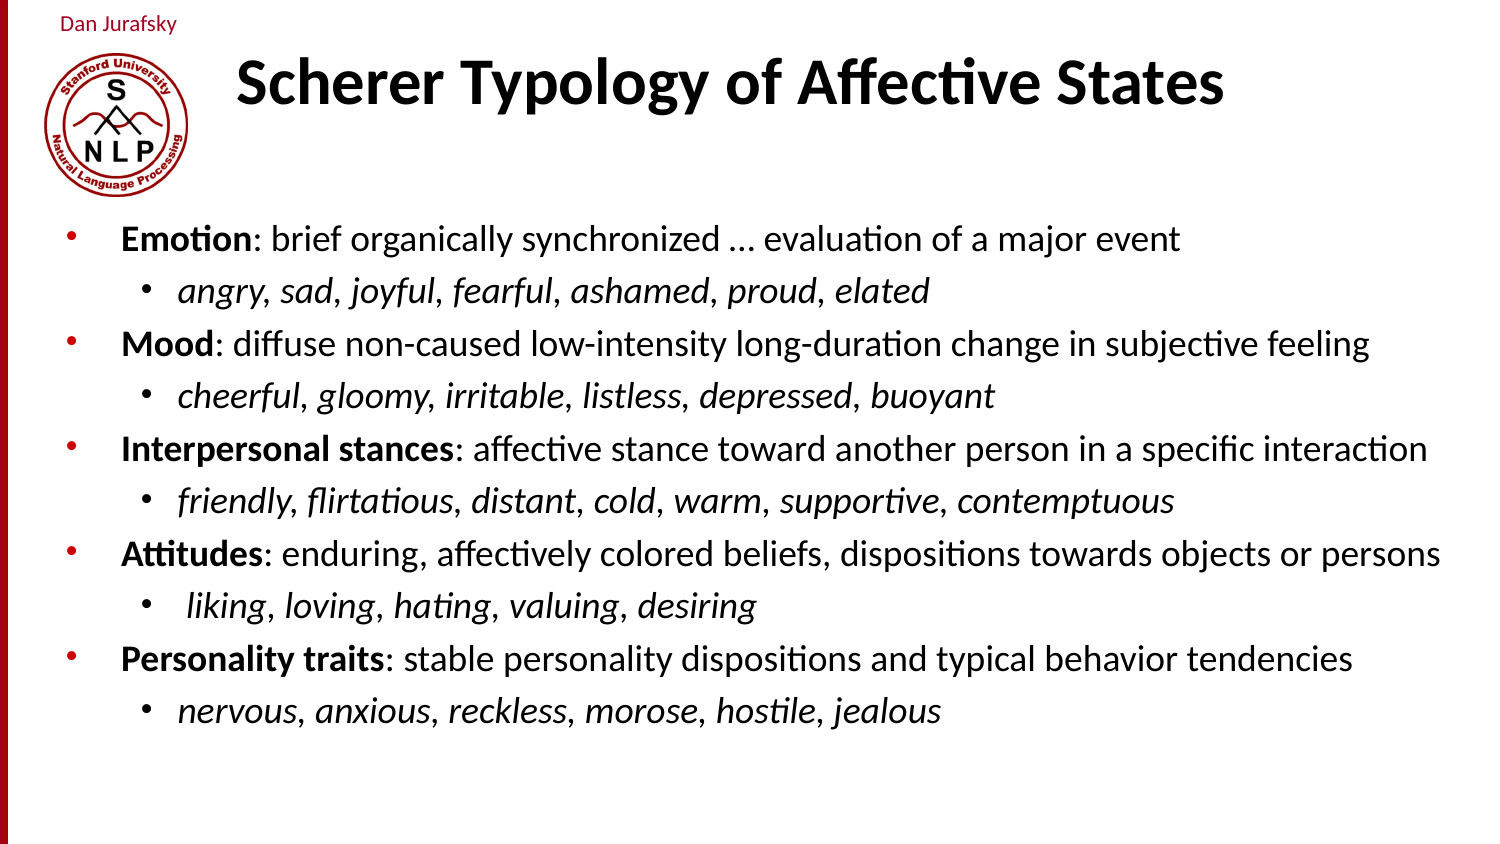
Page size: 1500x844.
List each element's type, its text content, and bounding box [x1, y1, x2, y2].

title Scherer Typology of Affective States [221, 0, 1497, 125]
list Emotion: brief organically synchronized … evaluation of a major event angry, sad, joyful, fearful, ashamed, proud, elated Mood: diffuse non-caused low-intensity long-duration change in subjective feeling cheerful, gloomy, irritable, listless, depressed, buoyant Interpersonal stances: affective stance toward another person in a specific interaction friendly, flirtatious, distant, cold, warm, supportive, contemptuous Attitudes: enduring, affectively colored beliefs, dispositions towards objects or persons liking, loving, hating, valuing, desiring Personality traits: stable personality dispositions and typical behavior tendencies nervous, anxious, reckless, morose, hostile, jealous [50, 205, 1488, 844]
picture [44, 53, 188, 197]
